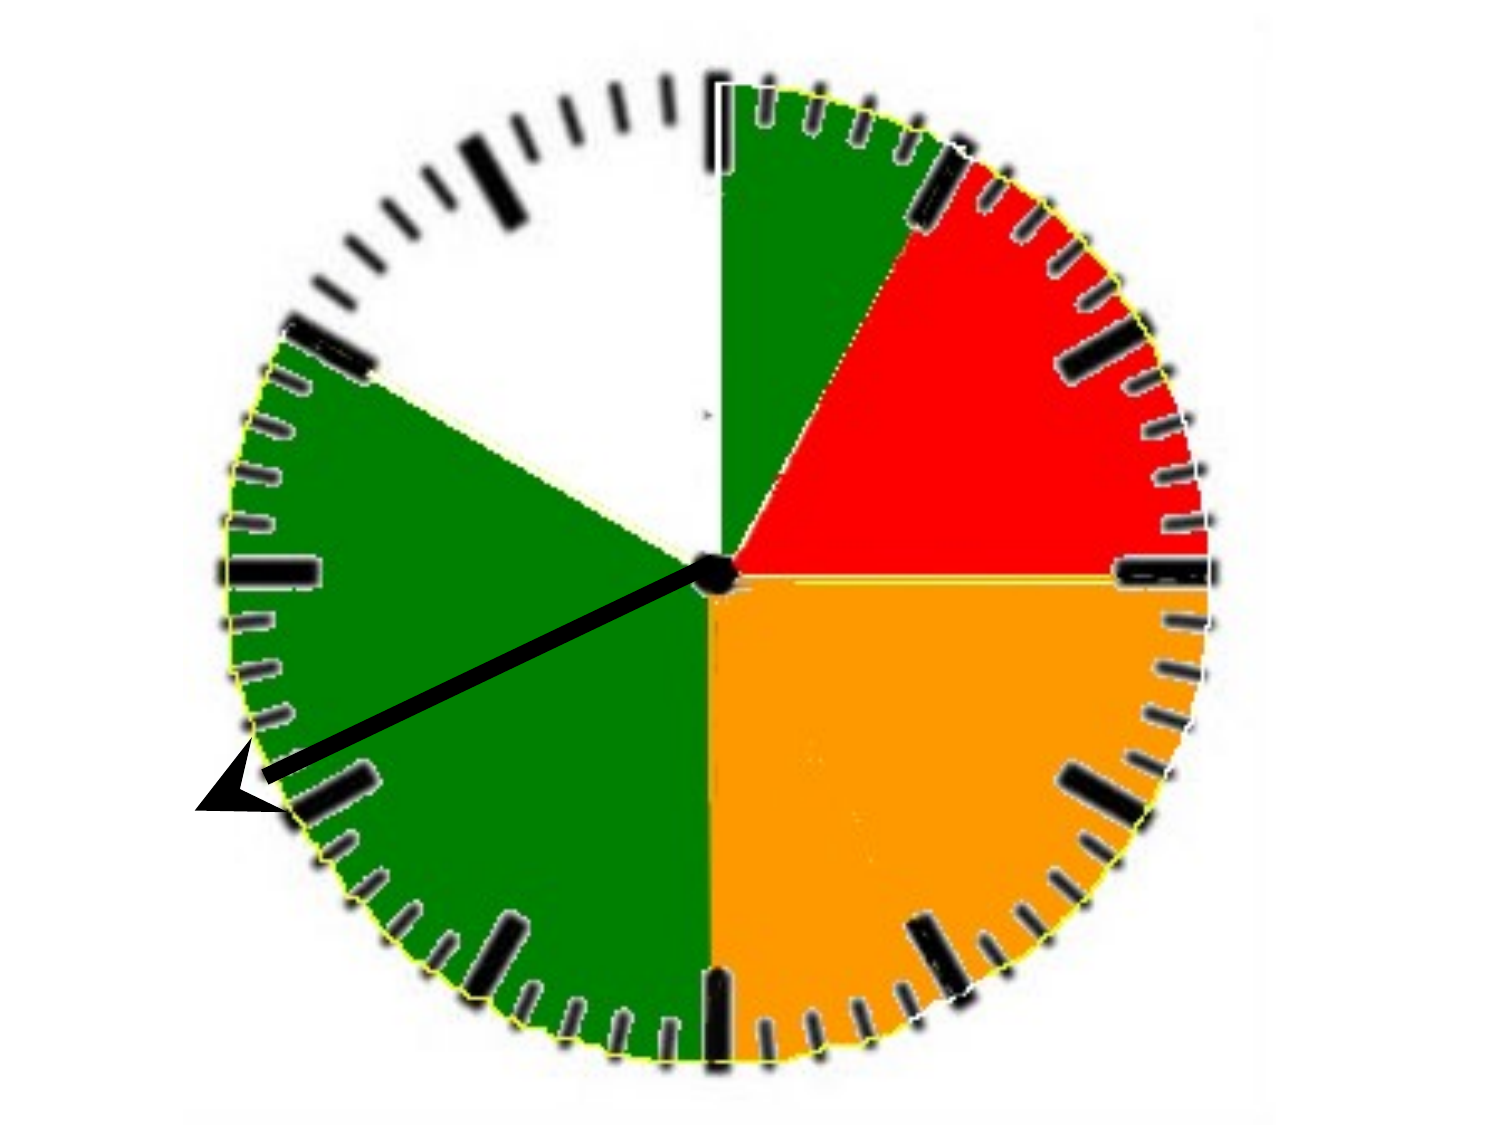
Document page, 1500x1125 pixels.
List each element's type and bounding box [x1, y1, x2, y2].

picture [182, 5, 1306, 1125]
text_box [194, 562, 715, 811]
